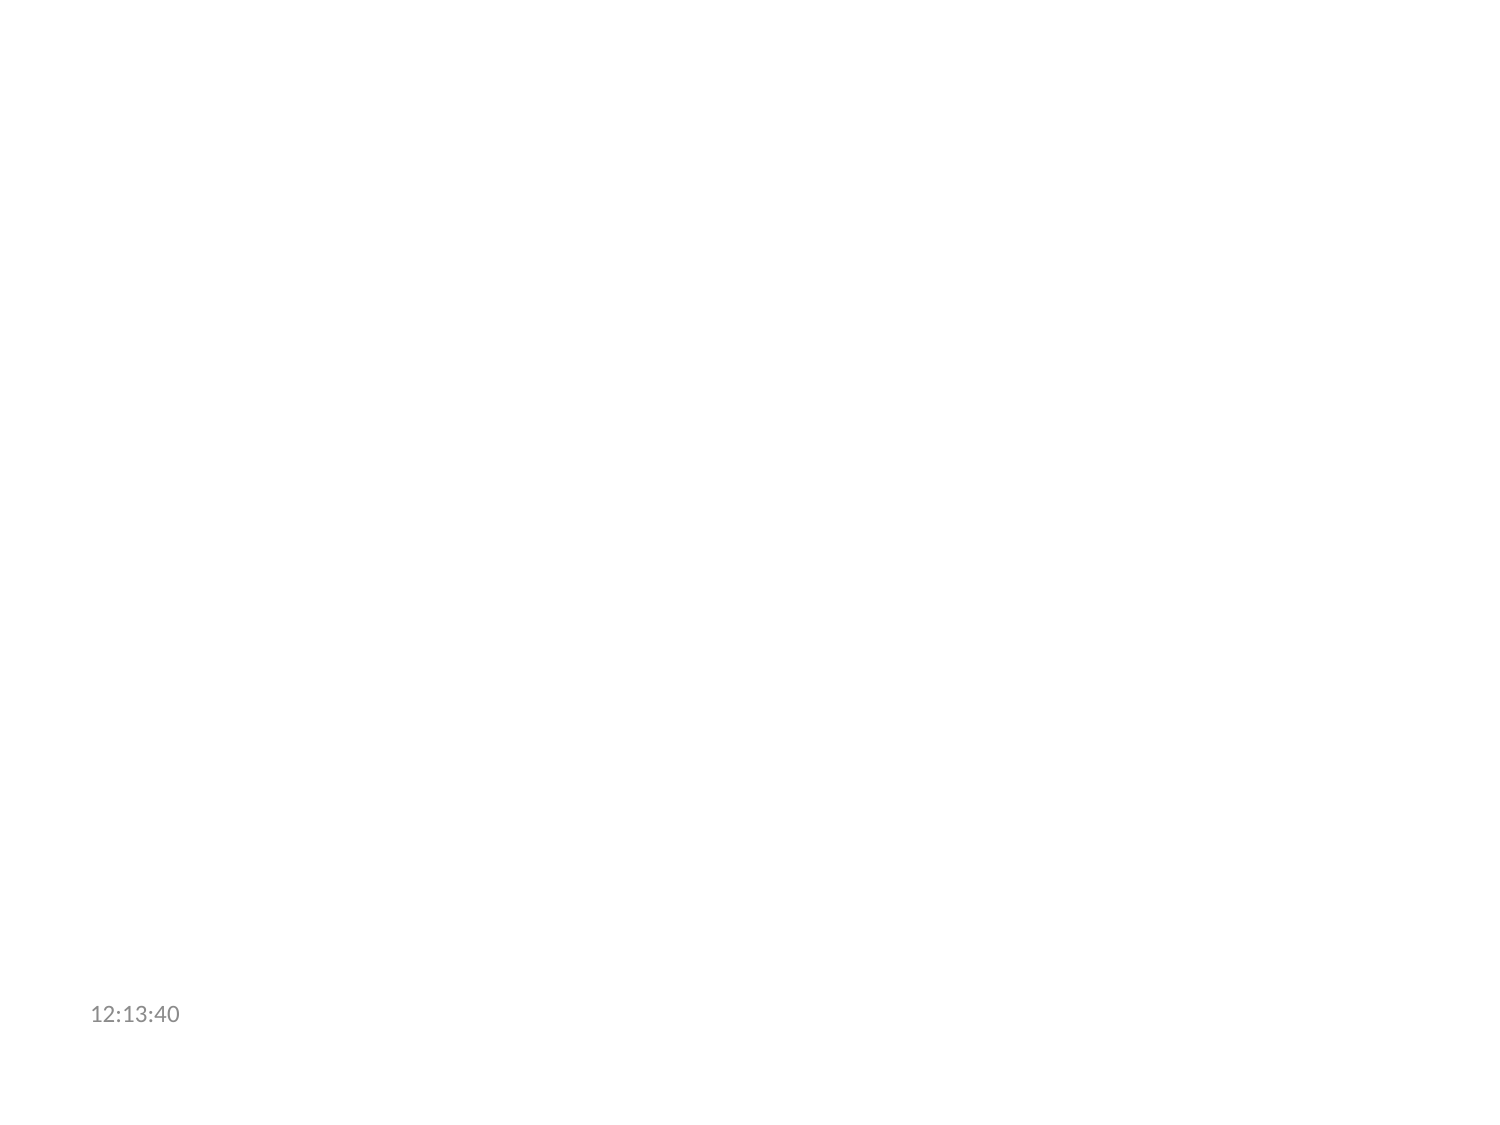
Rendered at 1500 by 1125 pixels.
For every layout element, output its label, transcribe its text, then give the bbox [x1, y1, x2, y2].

text_box 15:35:09 [75, 982, 425, 1043]
